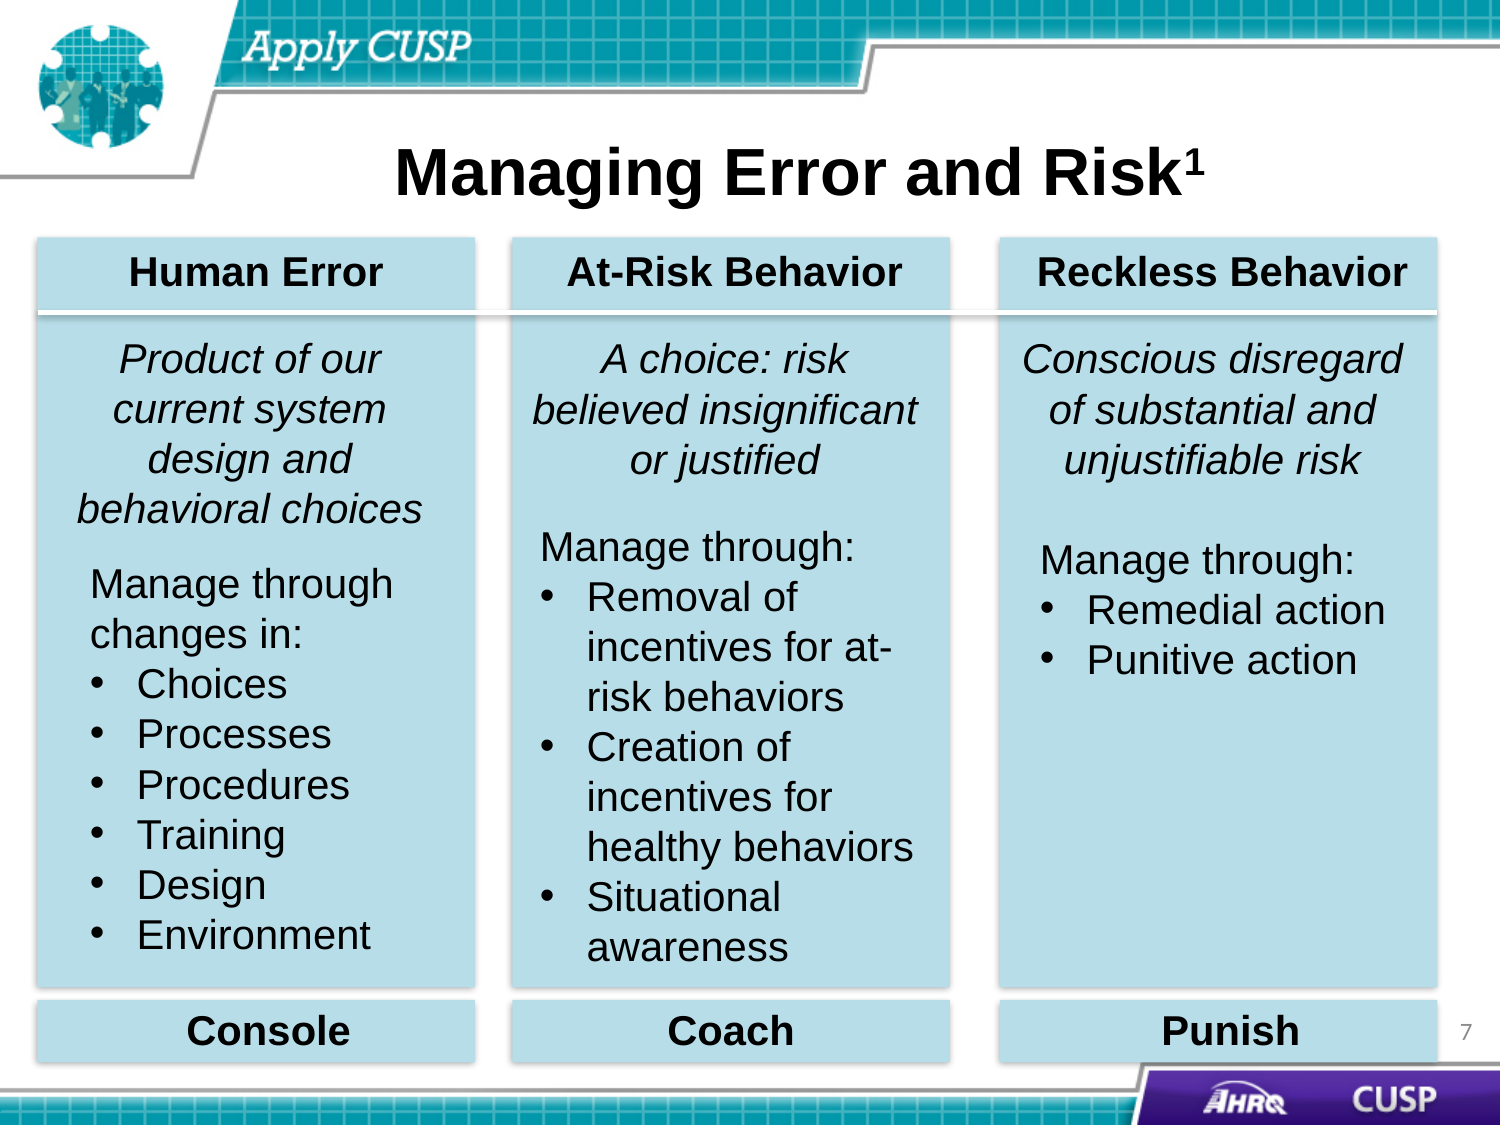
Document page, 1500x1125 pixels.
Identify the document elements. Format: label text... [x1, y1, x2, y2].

slide_number 7 [1442, 999, 1488, 1060]
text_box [37, 237, 1438, 312]
title Managing Error and Risk1 [124, 74, 1476, 263]
text_box Manage through: Remedial action Punitive action [1442, 525, 1450, 690]
picture [0, 0, 1500, 1125]
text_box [37, 313, 1438, 1063]
text_box [0, 212, 1438, 1063]
